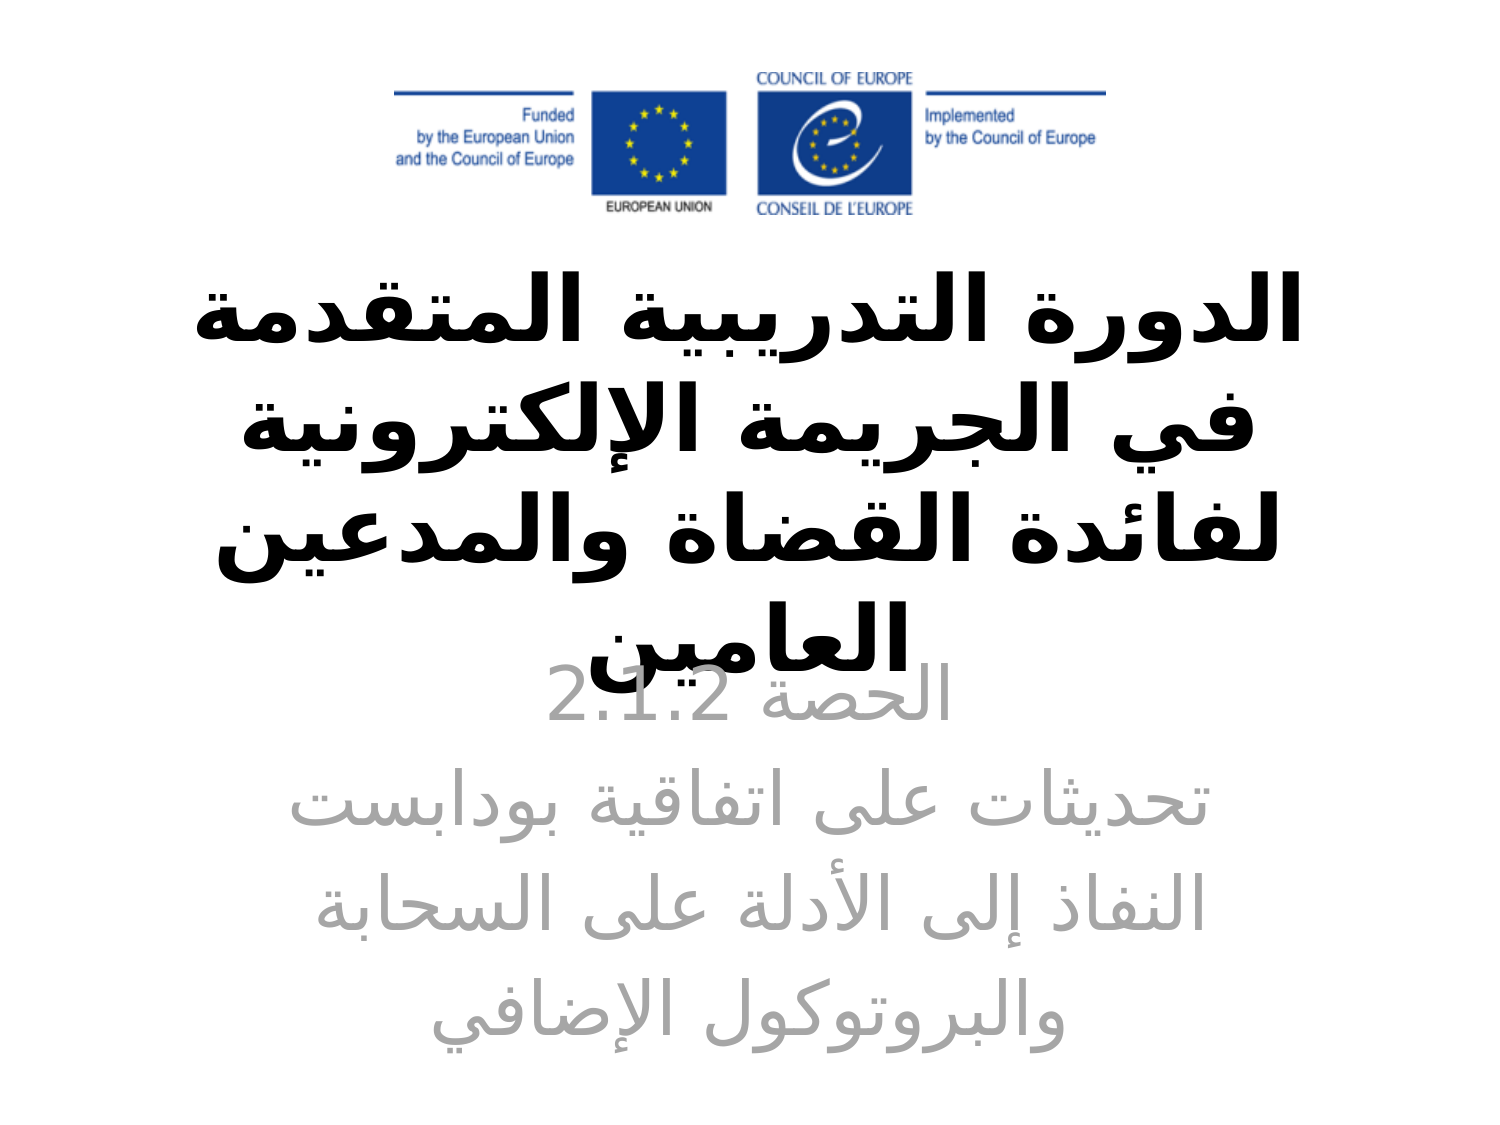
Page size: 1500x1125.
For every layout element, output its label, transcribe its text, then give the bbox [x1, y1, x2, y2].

title الدورة التدريبية المتقدمة في الجريمة الإلكترونية لفائدة القضاة والمدعين العامين [112, 349, 1388, 591]
picture [394, 72, 1106, 215]
subtitle الحصة 2.1.2 تحديثات على اتفاقية بودابست النفاذ إلى الأدلة على السحابة والبروتوكول الإضافي [225, 637, 1275, 1071]
